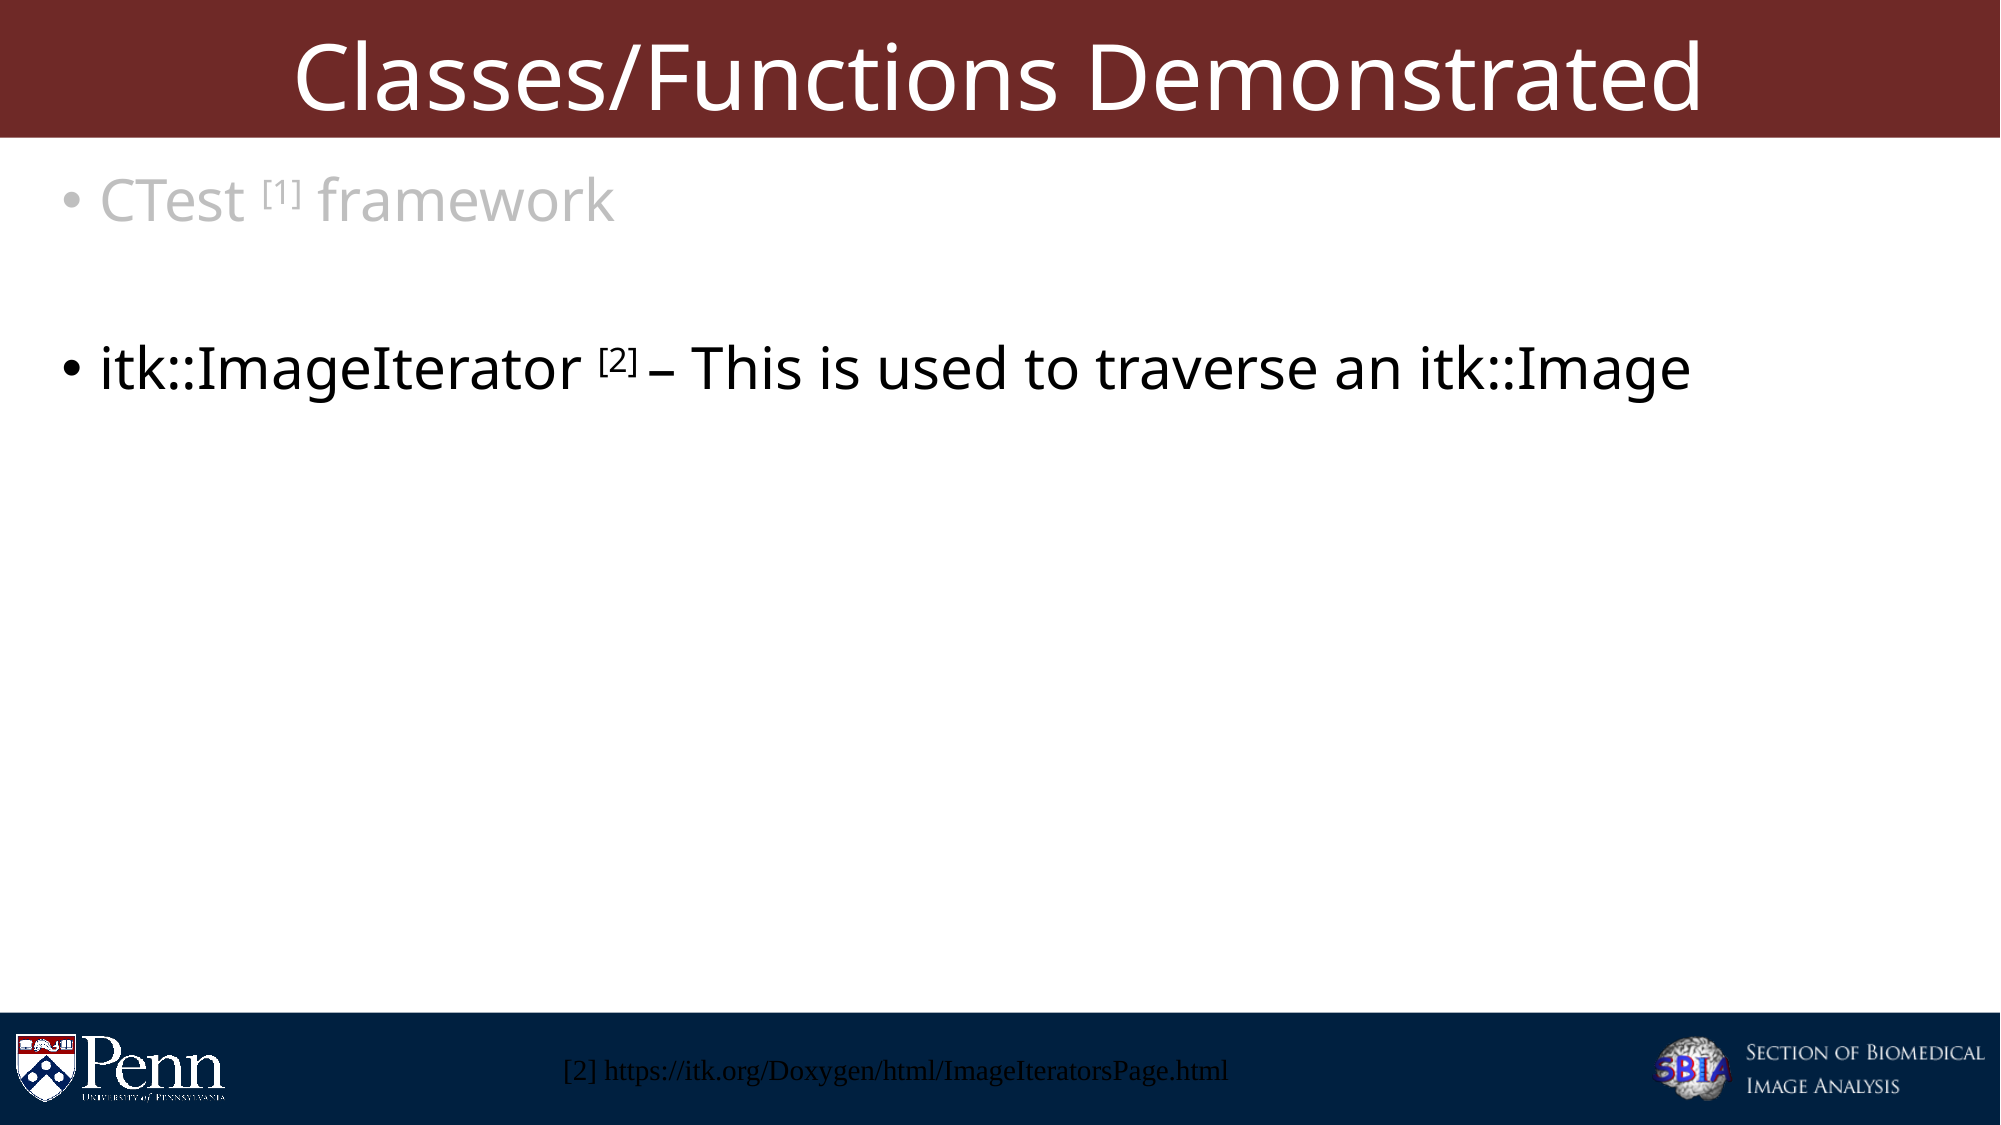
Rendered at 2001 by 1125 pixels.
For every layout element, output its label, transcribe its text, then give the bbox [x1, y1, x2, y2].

title Classes/Functions Demonstrated [46, 0, 1954, 138]
list CTest [1] framework itk::ImageIterator [2] – This is used to traverse an itk::Image [46, 164, 1954, 988]
picture [16, 1034, 225, 1103]
footer [2] https://itk.org/Doxygen/html/ImageIteratorsPage.html [241, 1038, 1551, 1099]
picture [1652, 1035, 1985, 1102]
